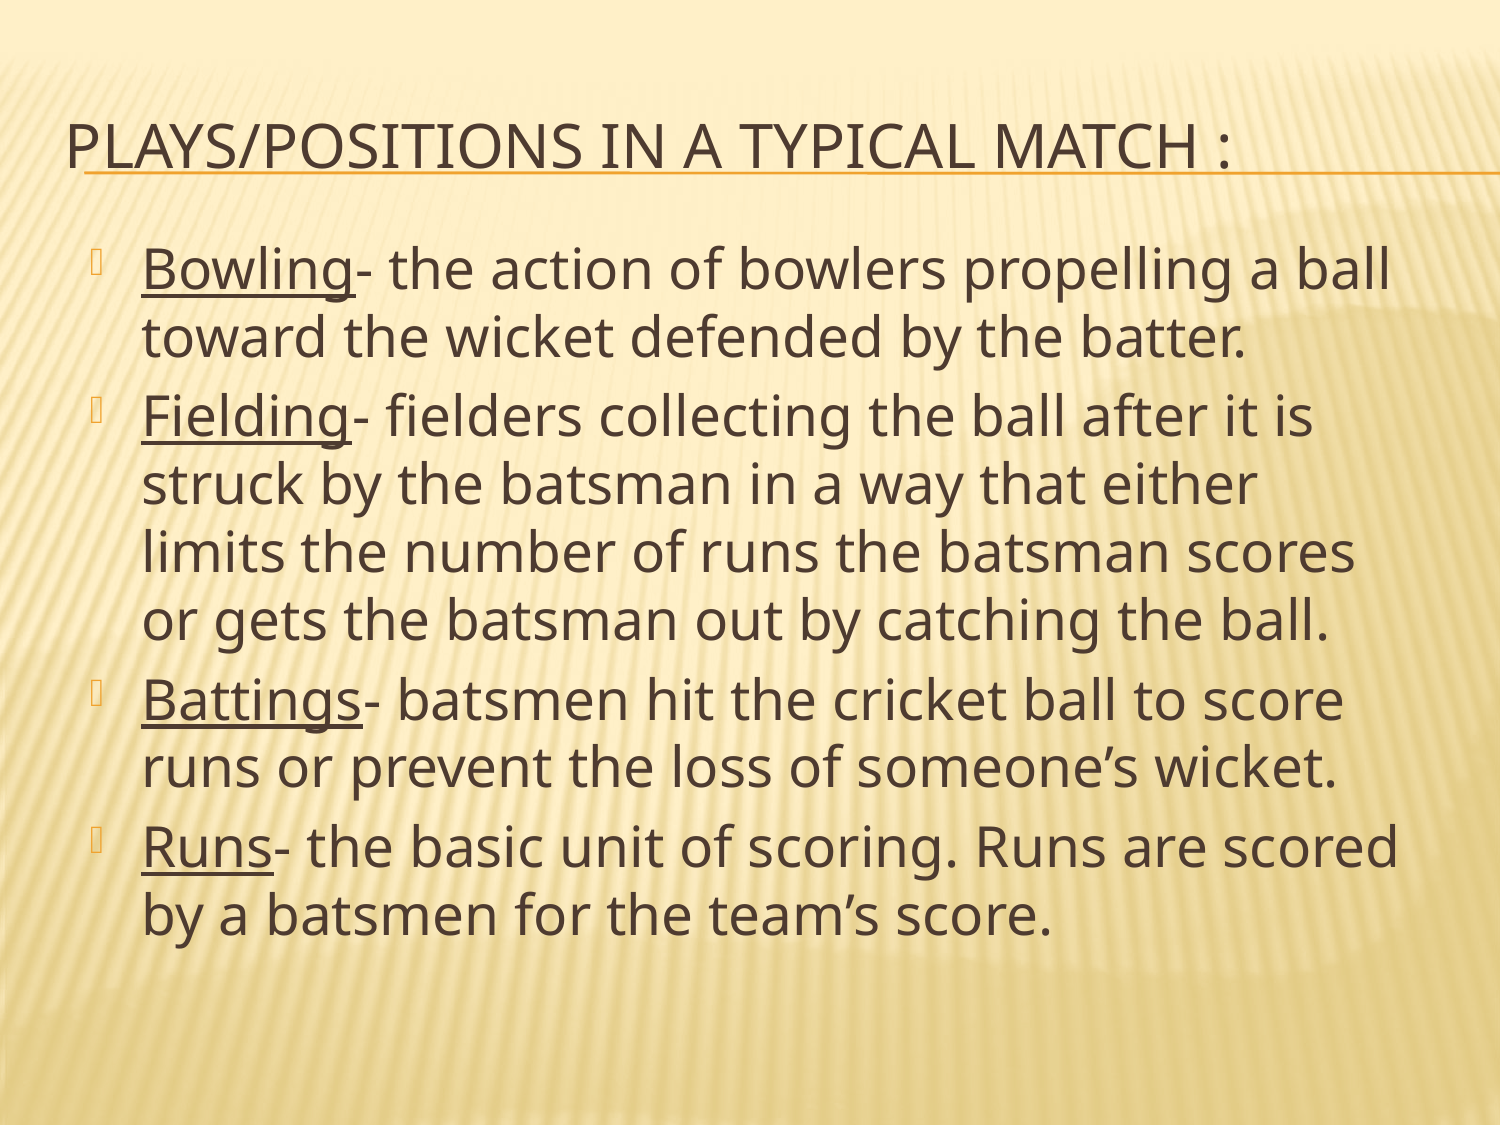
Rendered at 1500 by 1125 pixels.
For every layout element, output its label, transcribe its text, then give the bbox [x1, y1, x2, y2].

title Plays/Positions in a typical match : [50, 75, 1475, 213]
list Bowling- the action of bowlers propelling a ball toward the wicket defended by the batter. Fielding- fielders collecting the ball after it is struck by the batsman in a way that either limits the number of runs the batsman scores or gets the batsman out by catching the ball. Battings- batsmen hit the cricket ball to score runs or prevent the loss of someone’s wicket. Runs- the basic unit of scoring. Runs are scored by a batsmen for the team’s score. [75, 224, 1425, 1088]
